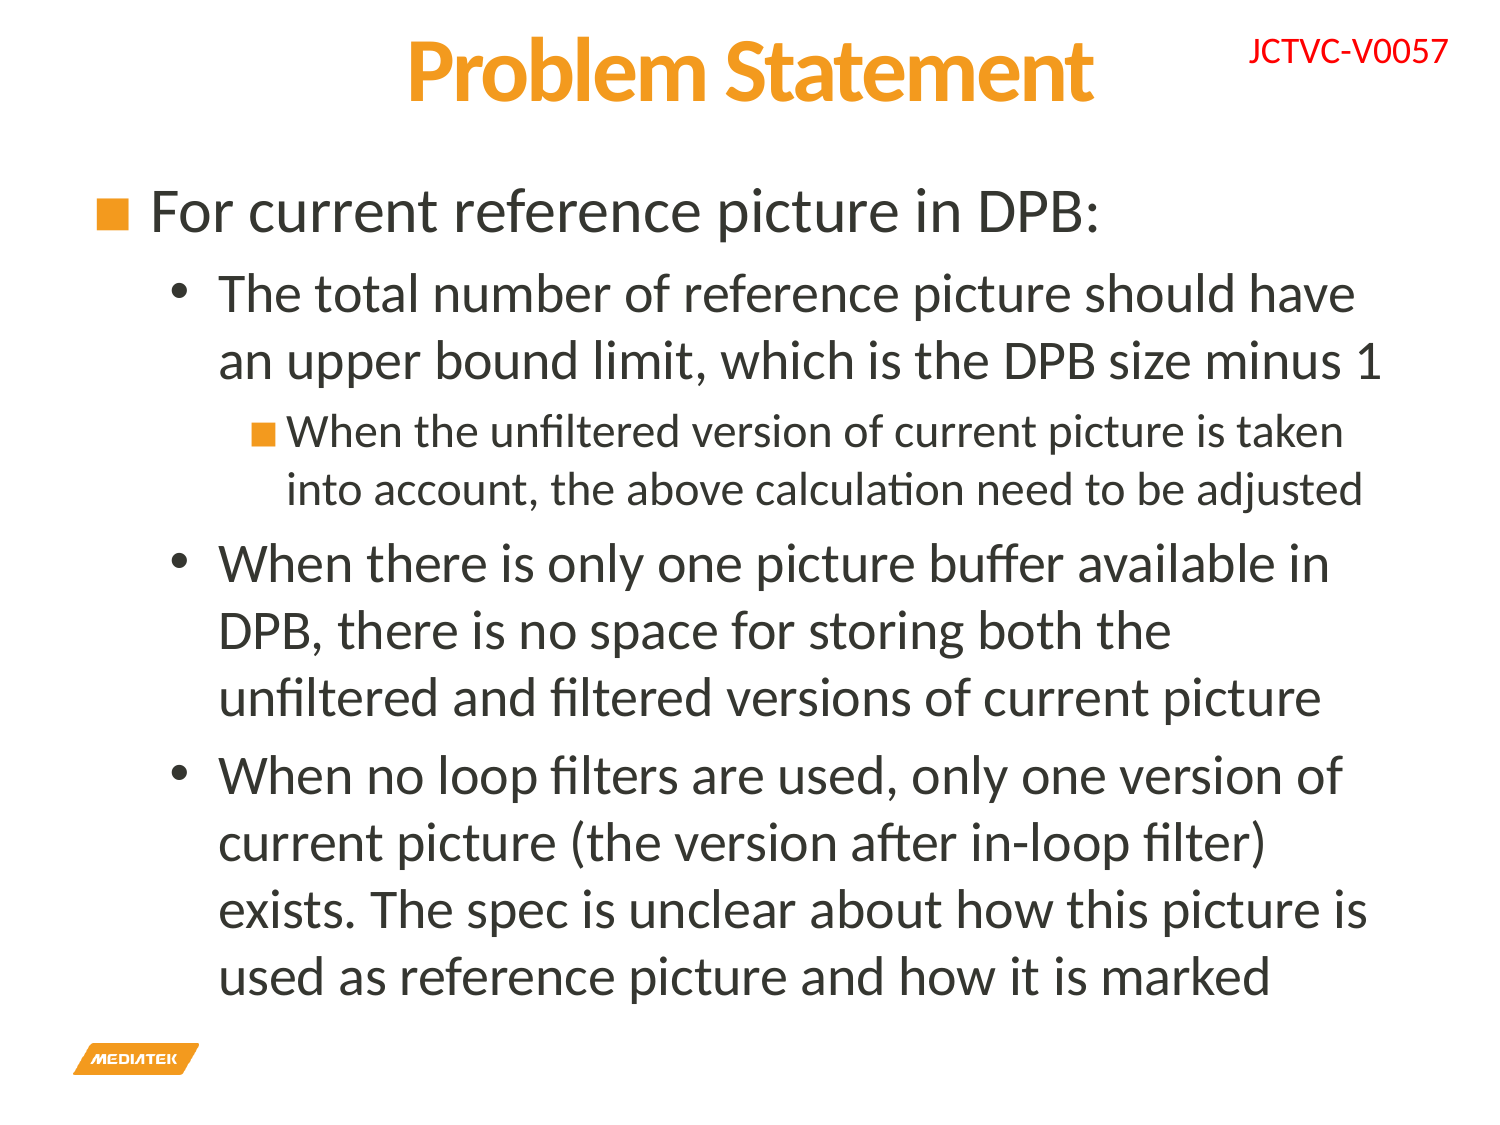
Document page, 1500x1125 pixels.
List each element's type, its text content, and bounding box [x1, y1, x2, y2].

list For current reference picture in DPB: The total number of reference picture should have an upper bound limit, which is the DPB size minus 1 When the unfiltered version of current picture is taken into account, the above calculation need to be adjusted When there is only one picture buffer available in DPB, there is no space for storing both the unfiltered and filtered versions of current picture When no loop filters are used, only one version of current picture (the version after in-loop filter) exists. The spec is unclear about how this picture is used as reference picture and how it is marked [76, 164, 1400, 1024]
picture [73, 1043, 199, 1075]
title Problem Statement [76, 30, 1427, 164]
